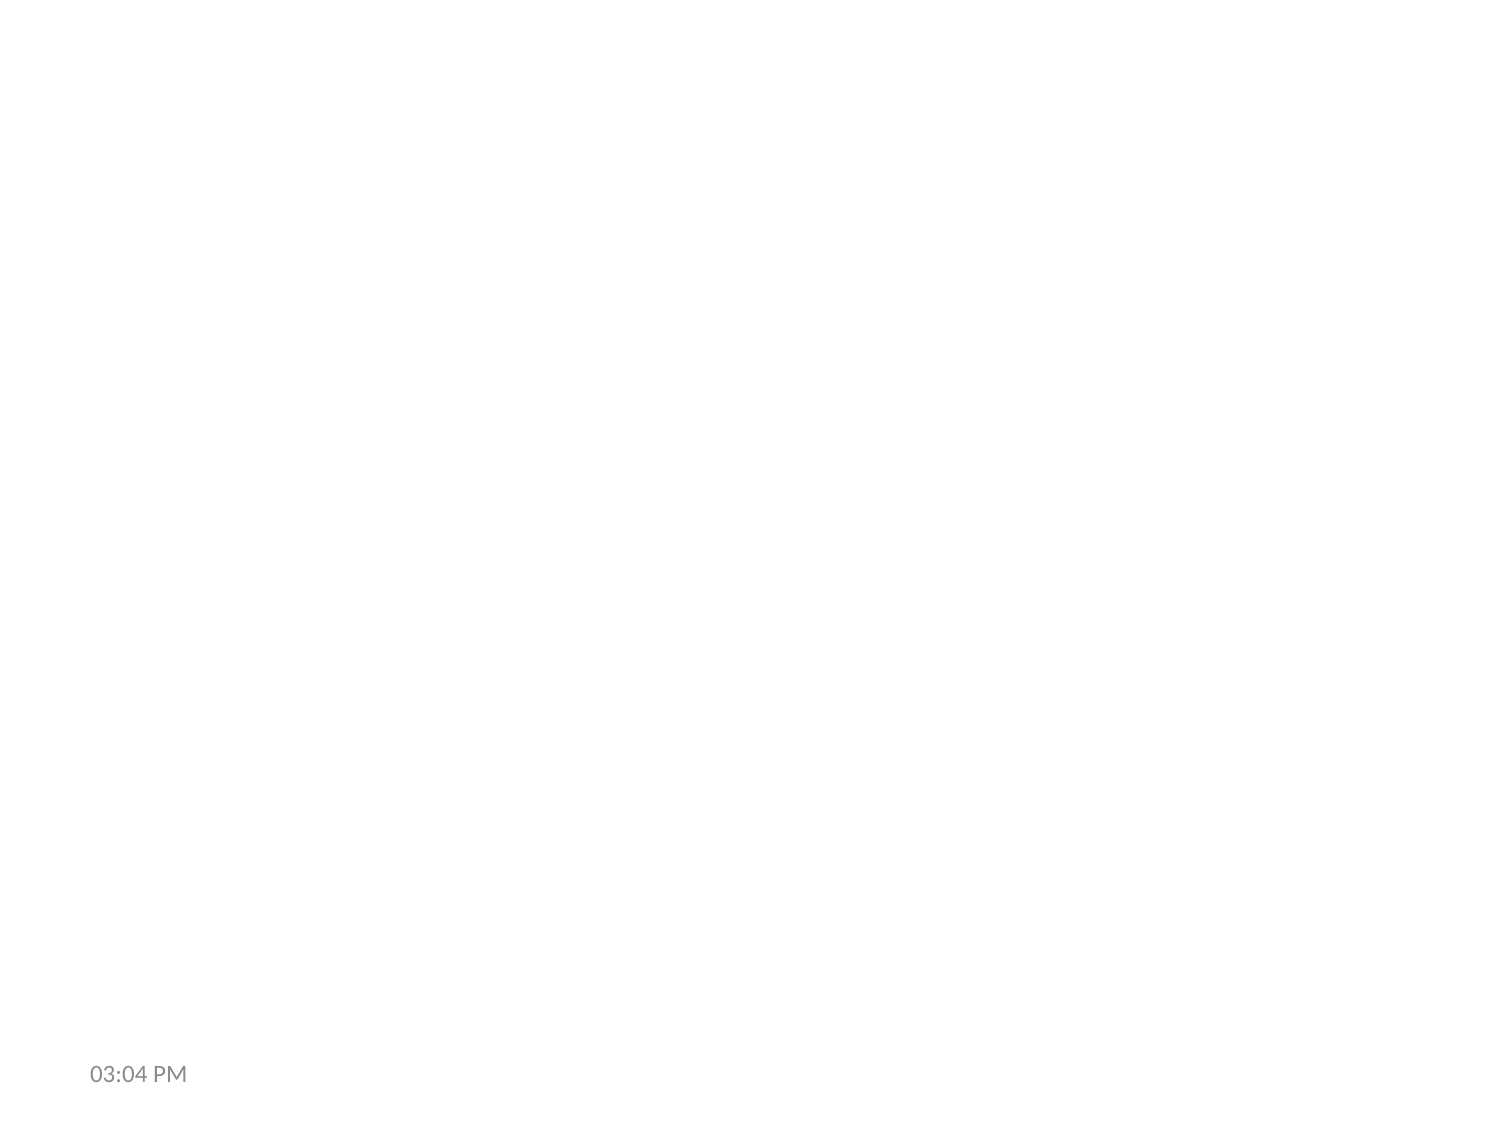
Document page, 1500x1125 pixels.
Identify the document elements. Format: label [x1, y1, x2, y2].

slide_number [75, 1042, 425, 1103]
